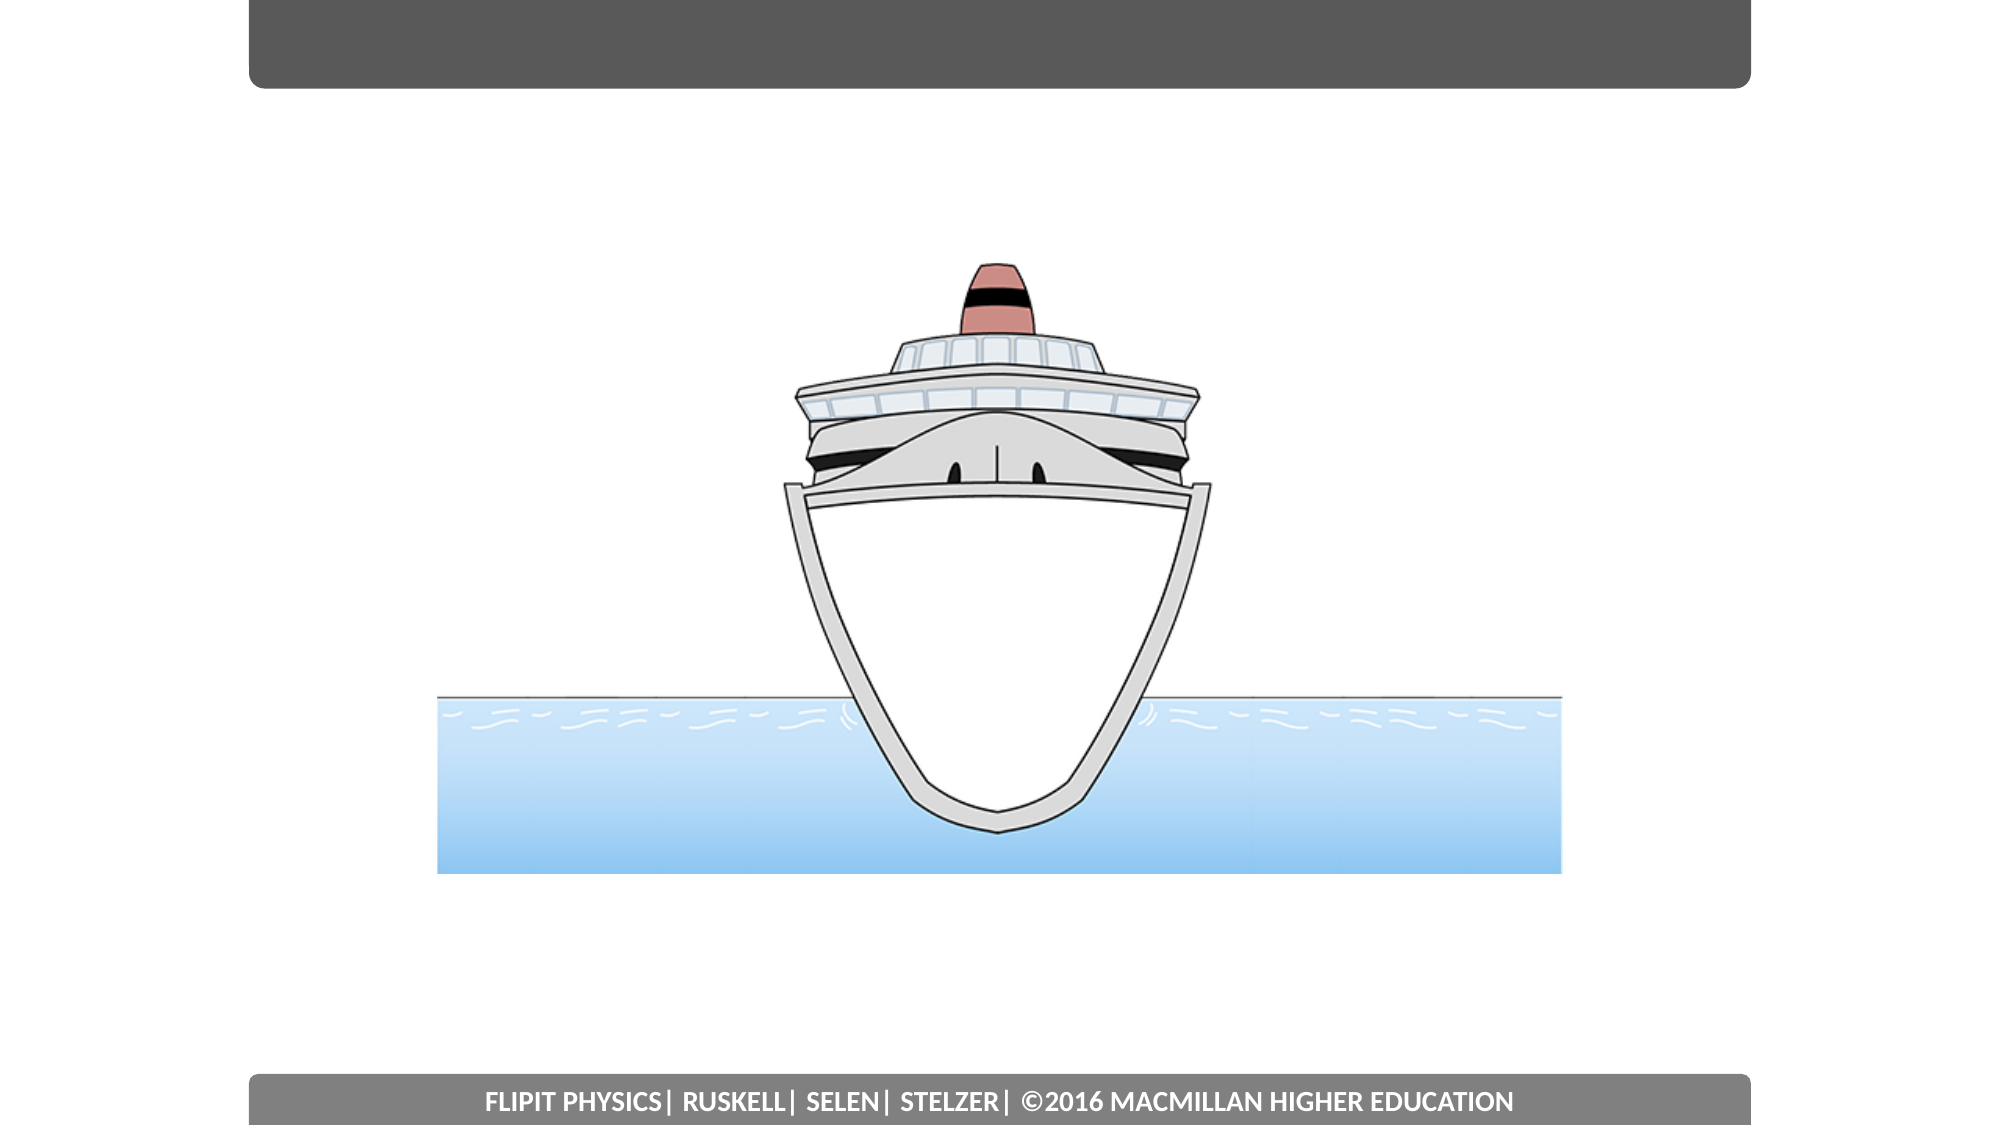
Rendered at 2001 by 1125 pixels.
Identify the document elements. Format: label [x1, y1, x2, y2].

text_box [248, 0, 1752, 89]
text_box [249, 1074, 1750, 1125]
picture [437, 251, 1563, 874]
